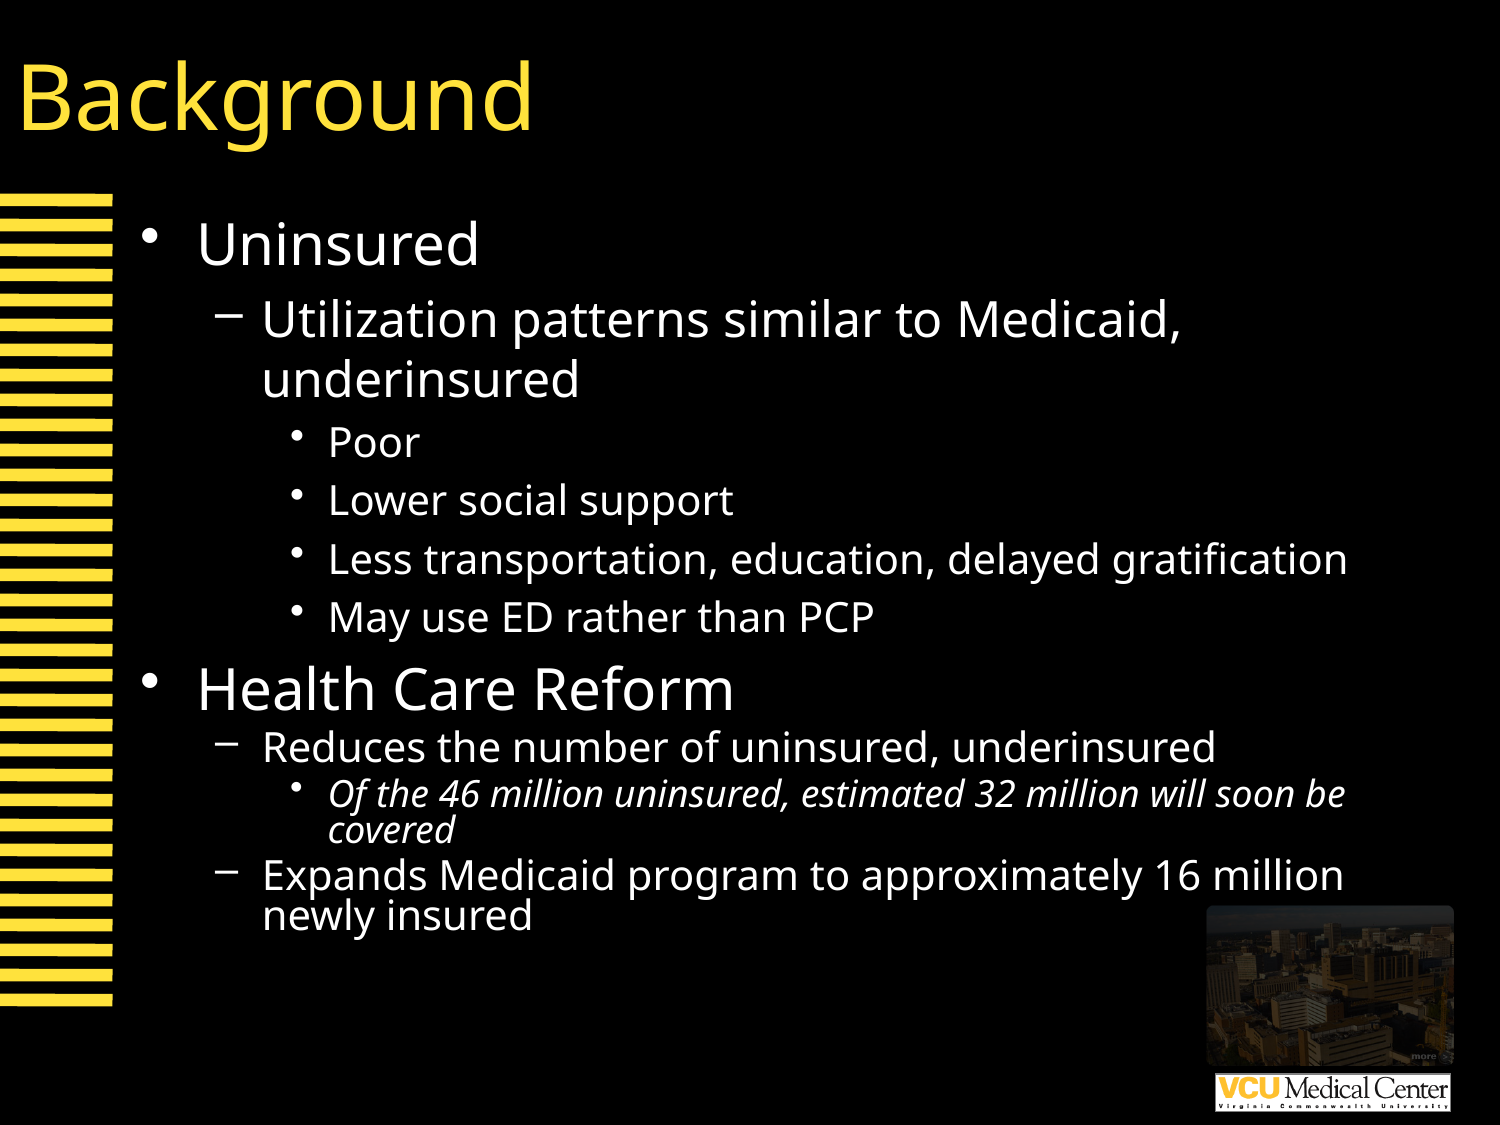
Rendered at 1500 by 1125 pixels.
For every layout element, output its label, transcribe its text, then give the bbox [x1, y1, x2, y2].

title Background [0, 0, 1276, 188]
list Uninsured Utilization patterns similar to Medicaid, underinsured Poor Lower social support Less transportation, education, delayed gratification May use ED rather than PCP Health Care Reform Reduces the number of uninsured, underinsured Of the 46 million uninsured, estimated 32 million will soon be covered Expands Medicaid program to approximately 16 million newly insured [124, 199, 1401, 1001]
picture [1216, 1075, 1450, 1111]
picture [1199, 900, 1461, 1072]
